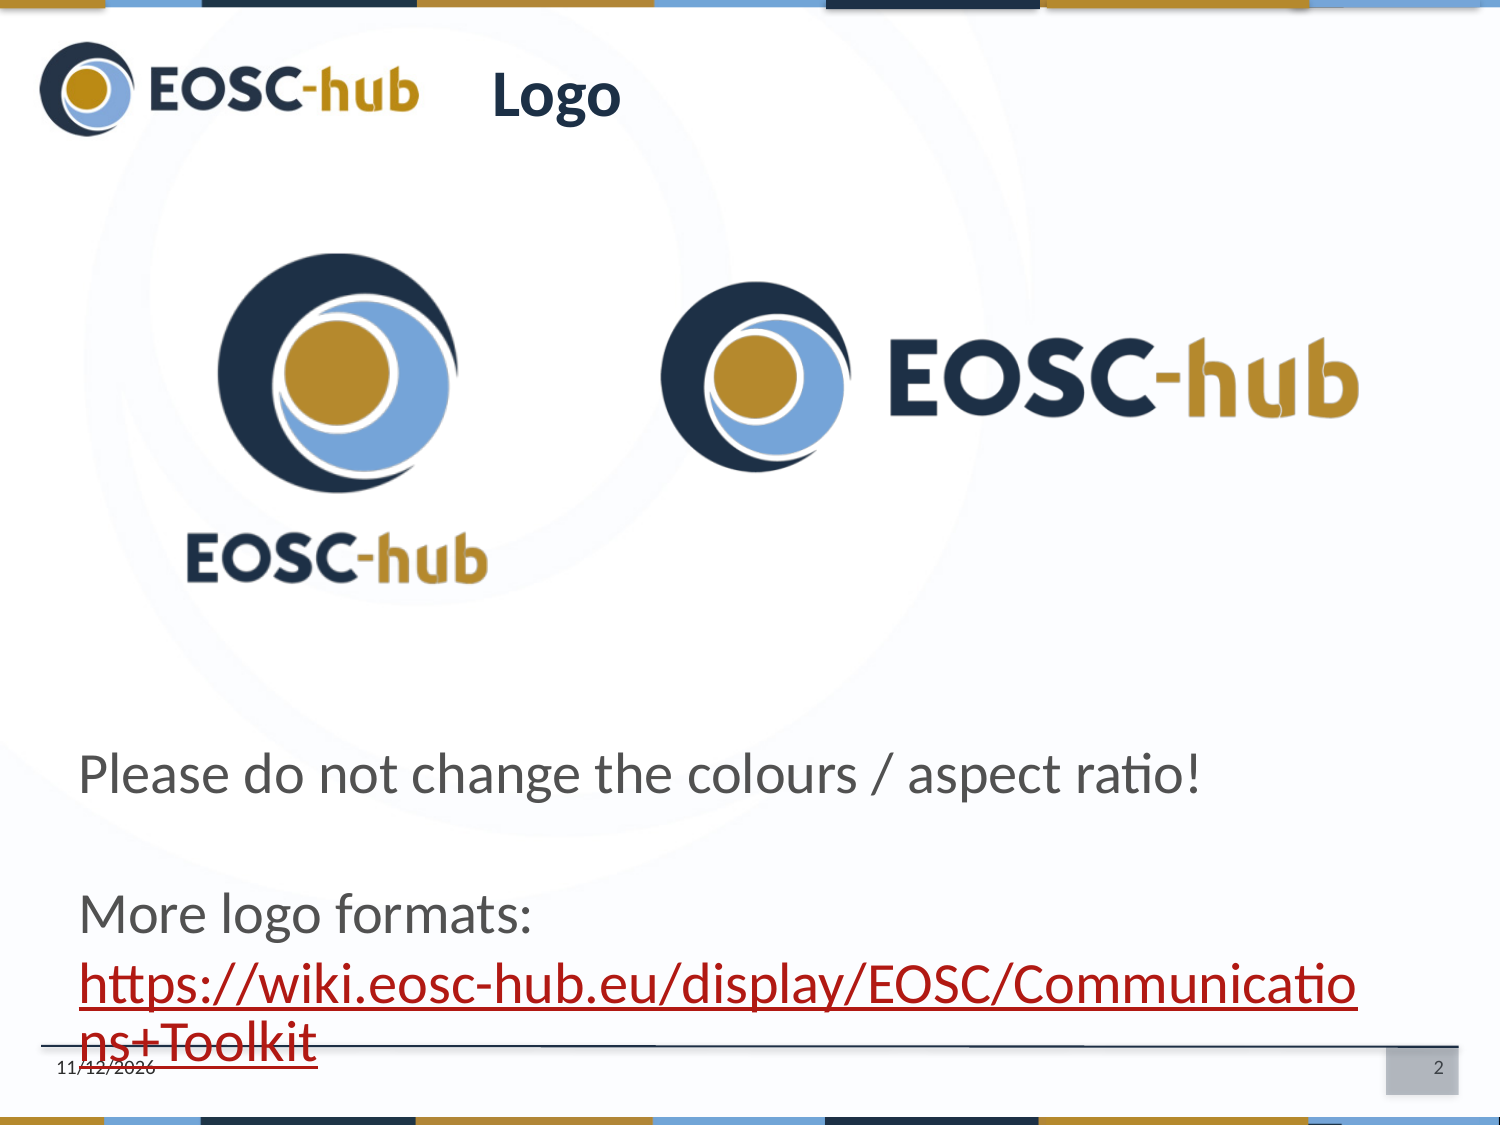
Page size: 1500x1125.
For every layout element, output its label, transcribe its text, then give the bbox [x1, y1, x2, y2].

text_box Please do not change the colours / aspect ratio! More logo formats: https://wiki.eosc-hub.eu/display/EOSC/Communications+Toolkit [63, 727, 1376, 1093]
slide_number 2 [1074, 1046, 1459, 1094]
picture [0, 0, 1500, 1125]
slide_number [41, 1046, 392, 1094]
list Logo [477, 42, 1459, 185]
